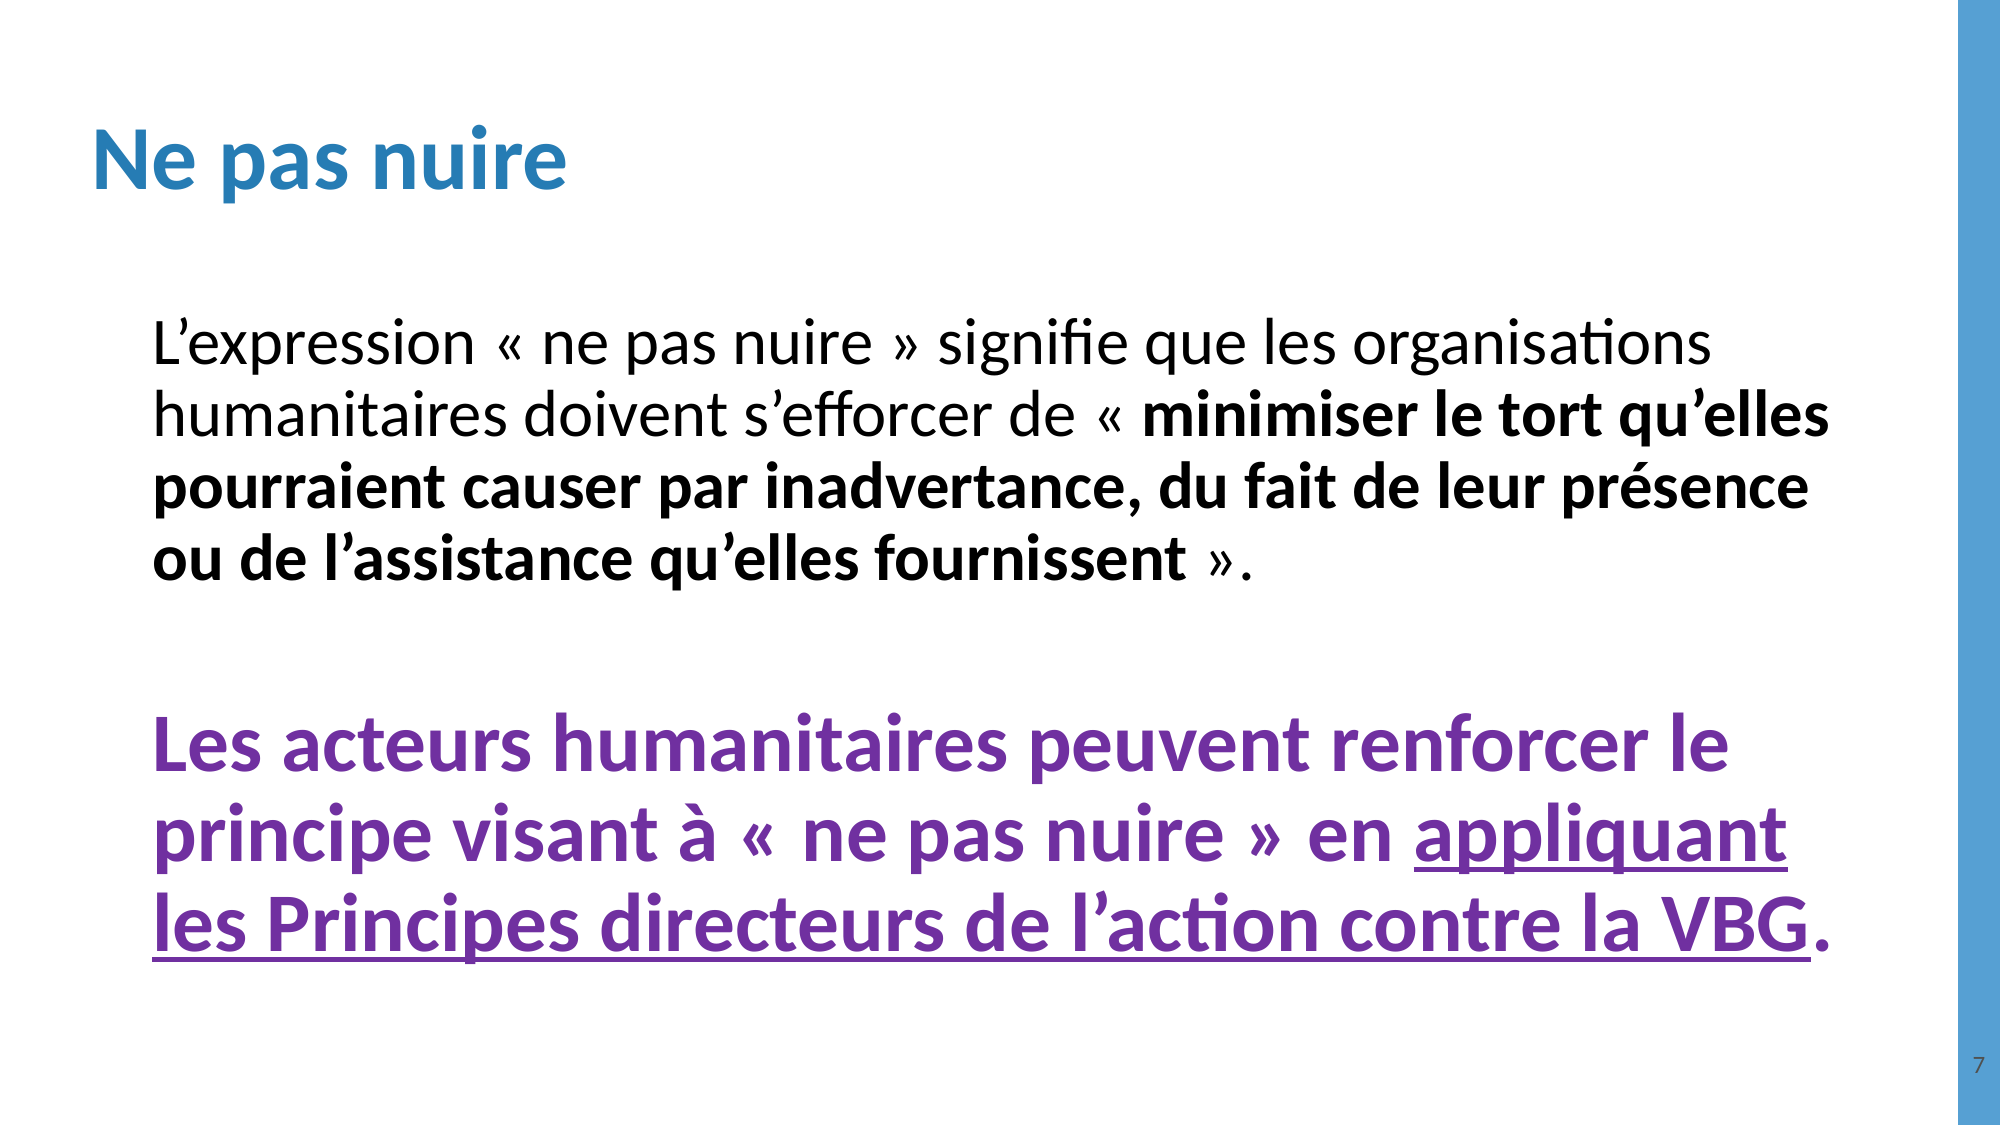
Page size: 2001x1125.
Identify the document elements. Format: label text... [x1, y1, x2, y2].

list L’expression « ne pas nuire » signifie que les organisations humanitaires doivent s’efforcer de « minimiser le tort qu’elles pourraient causer par inadvertance, du fait de leur présence ou de l’assistance qu’elles fournissent ». Les acteurs humanitaires peuvent renforcer le principe visant à « ne pas nuire » en appliquant les Principes directeurs de l’action contre la VBG. [137, 299, 1863, 1014]
title Ne pas nuire [76, 51, 1802, 269]
